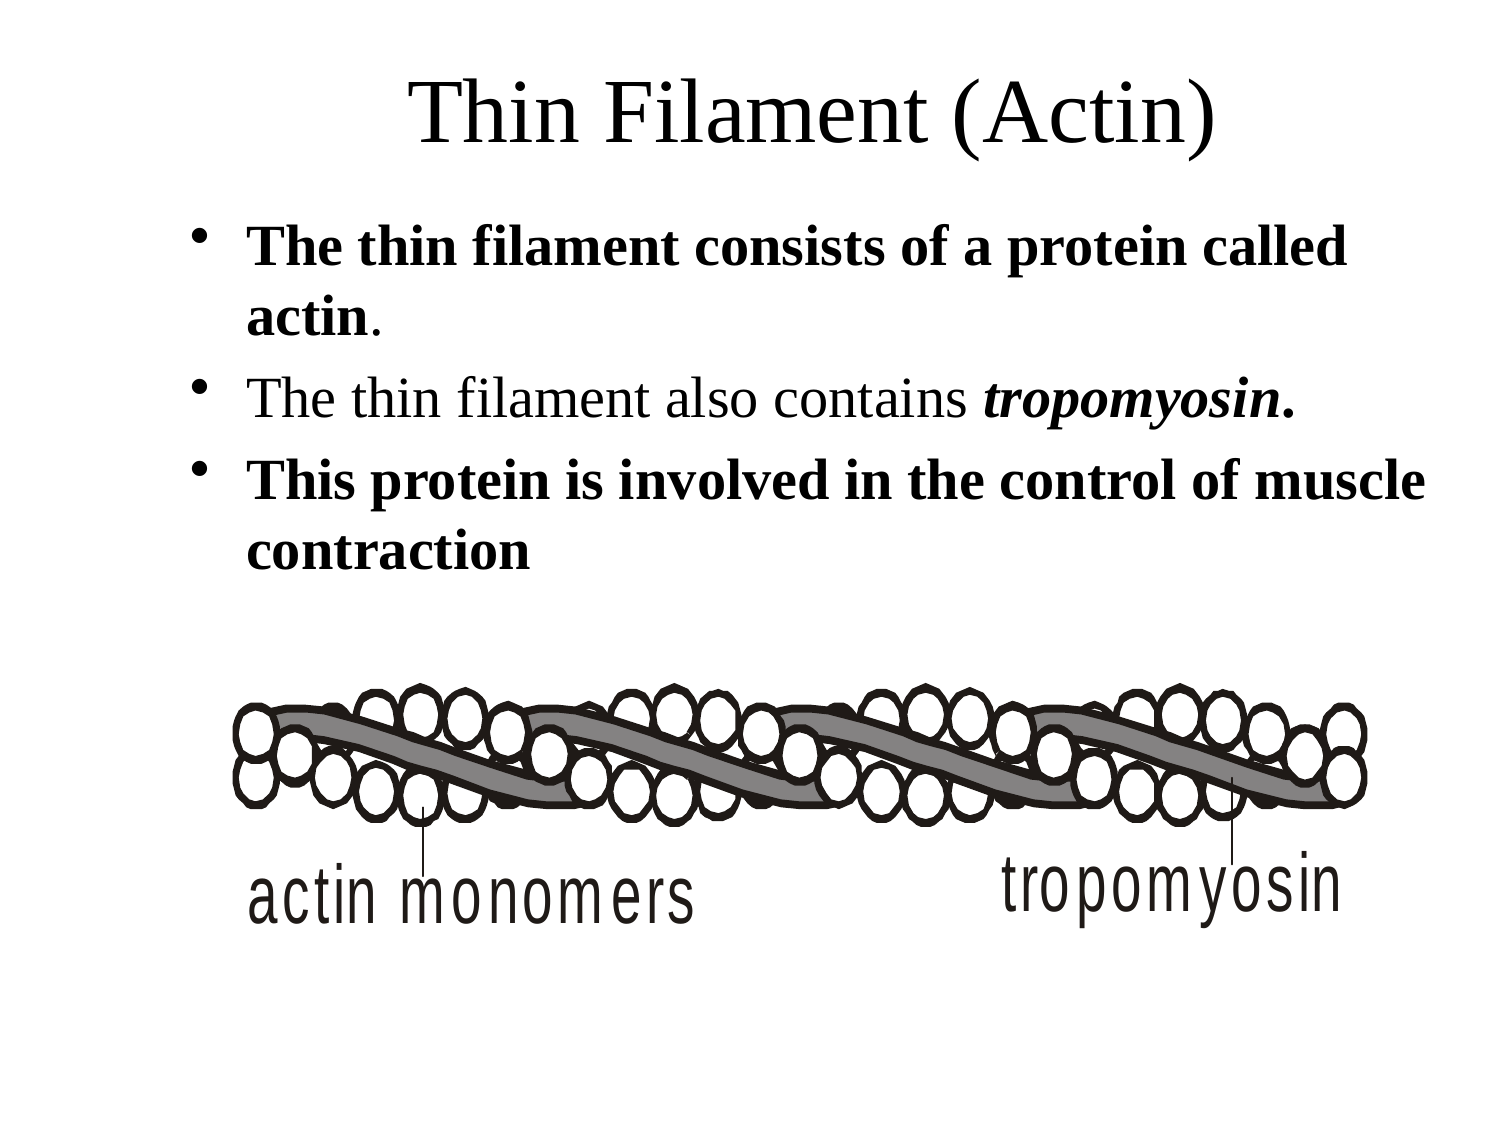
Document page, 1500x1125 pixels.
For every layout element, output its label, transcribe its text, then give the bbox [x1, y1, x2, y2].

list The thin filament consists of a protein called actin. The thin filament also contains tropomyosin. This protein is involved in the control of muscle contraction [174, 199, 1451, 751]
title Thin Filament (Actin) [174, 49, 1451, 163]
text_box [224, 674, 1376, 938]
